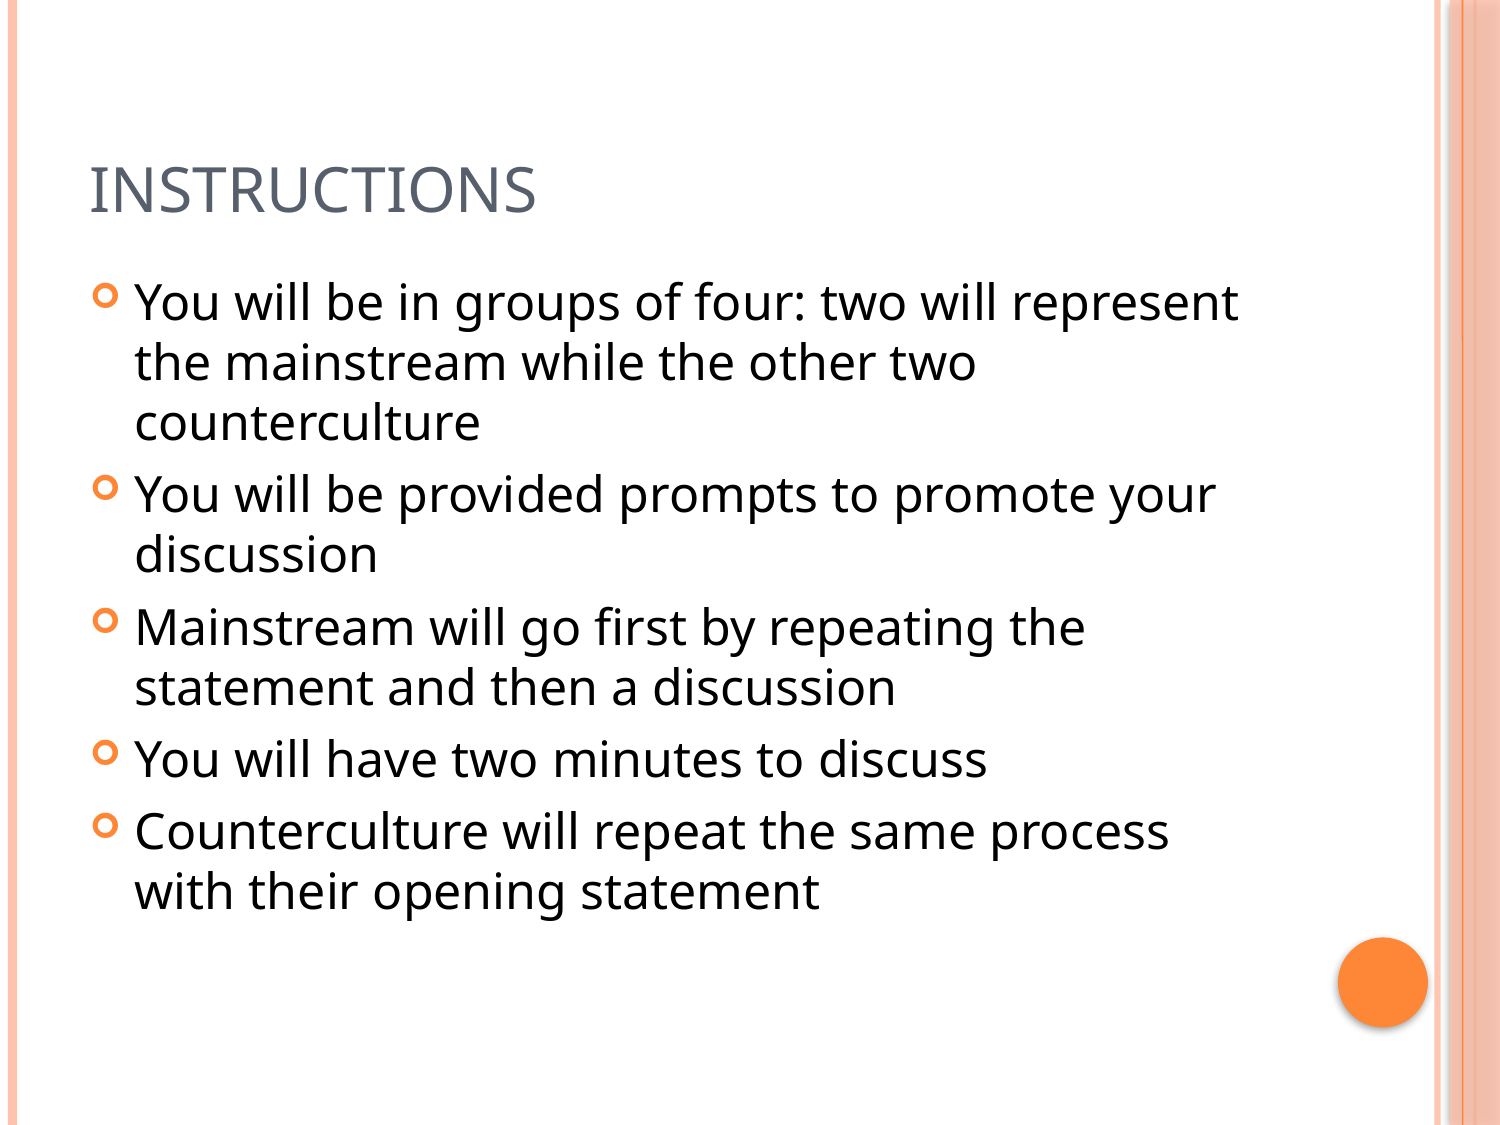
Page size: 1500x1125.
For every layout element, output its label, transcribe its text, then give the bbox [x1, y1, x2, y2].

title Instructions [75, 45, 1300, 233]
list You will be in groups of four: two will represent the mainstream while the other two counterculture You will be provided prompts to promote your discussion Mainstream will go first by repeating the statement and then a discussion You will have two minutes to discuss Counterculture will repeat the same process with their opening statement [75, 262, 1300, 1062]
